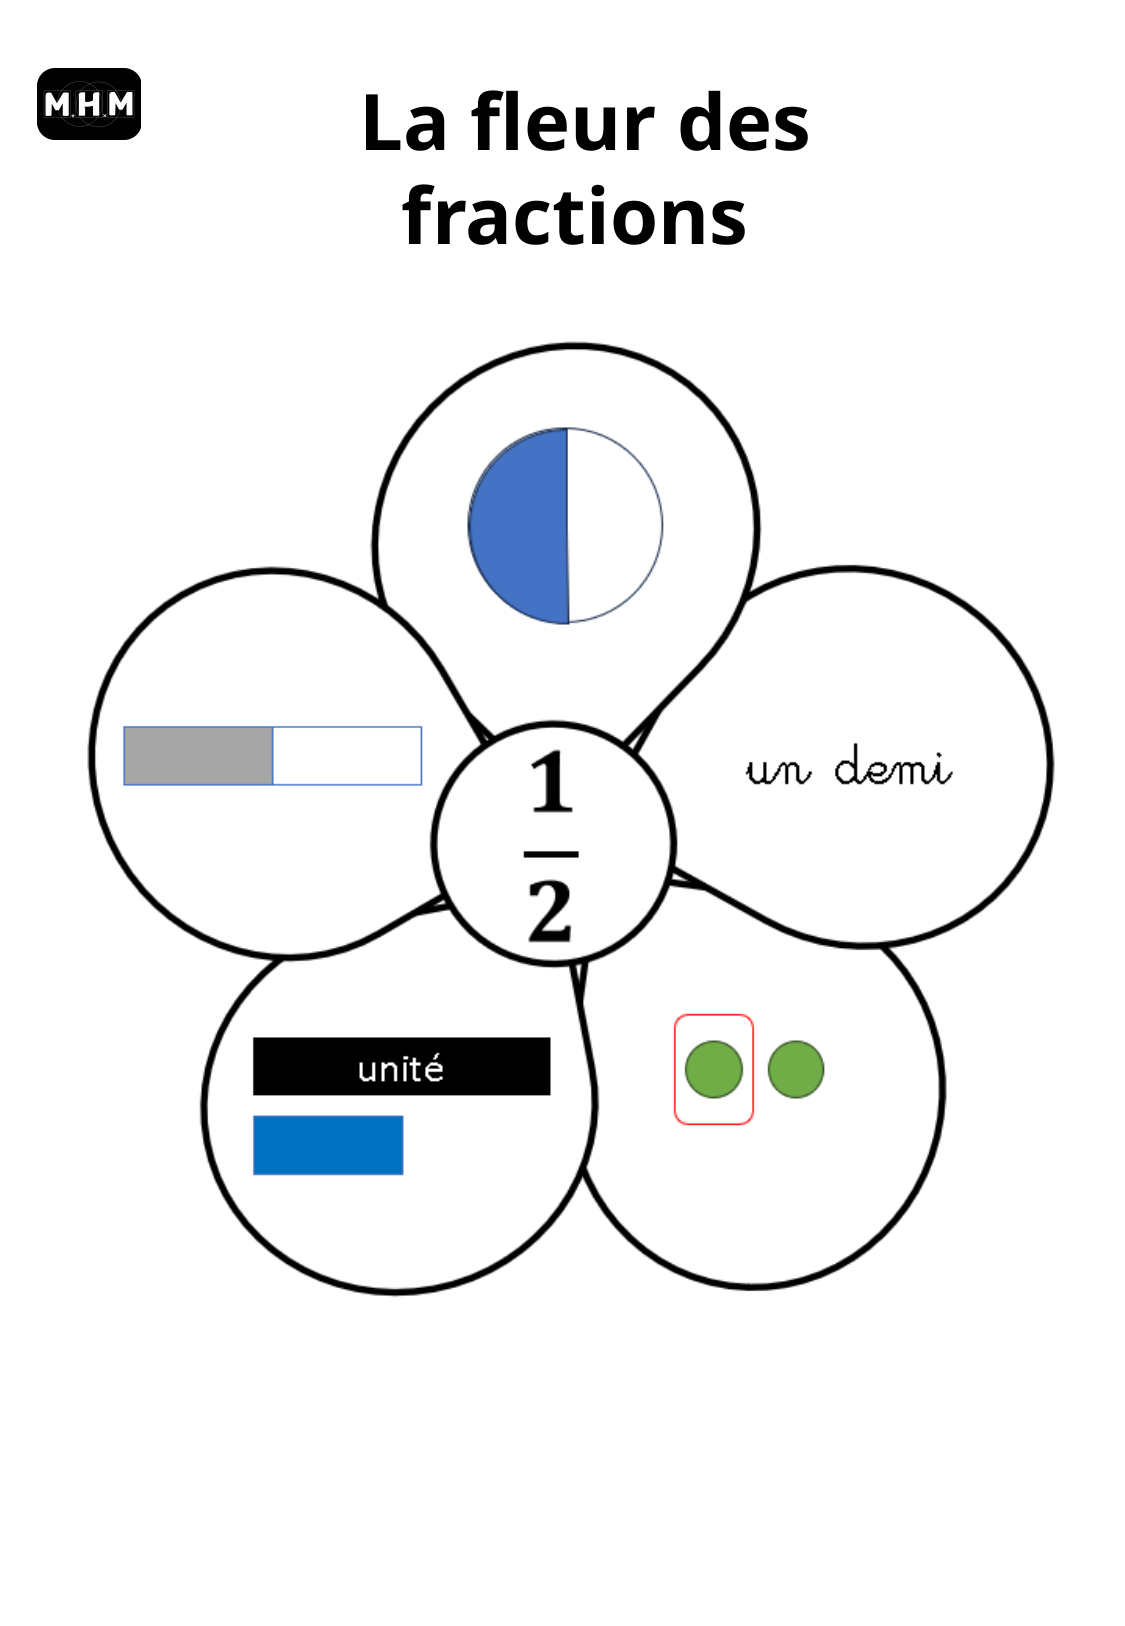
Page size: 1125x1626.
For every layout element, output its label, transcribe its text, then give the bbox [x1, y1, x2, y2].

picture [37, 68, 141, 140]
picture [36, 312, 1089, 1313]
text_box La fleur des fractions [338, 65, 833, 267]
